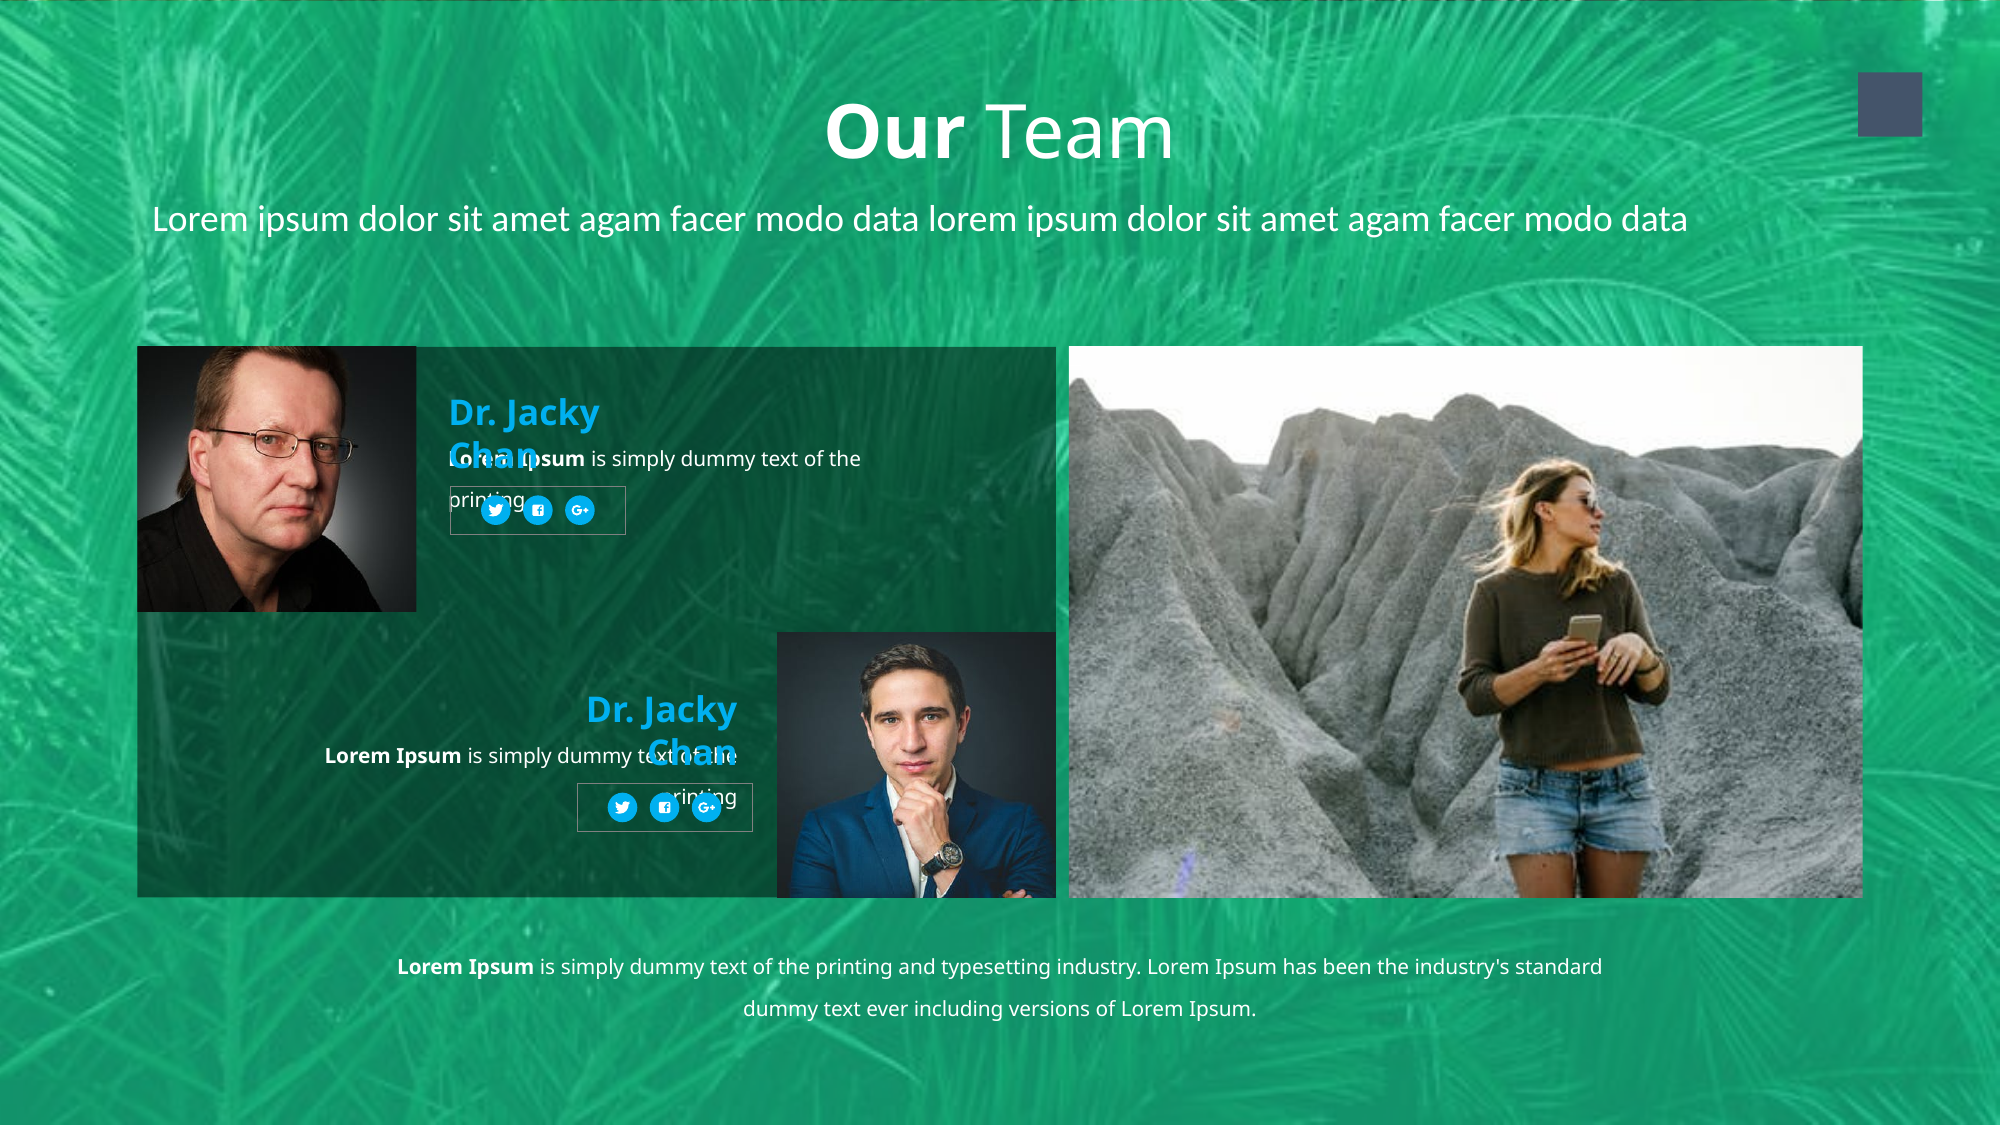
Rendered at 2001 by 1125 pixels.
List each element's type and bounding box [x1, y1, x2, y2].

picture [0, 0, 2000, 1125]
text_box [254, 680, 753, 832]
text_box [450, 486, 626, 534]
